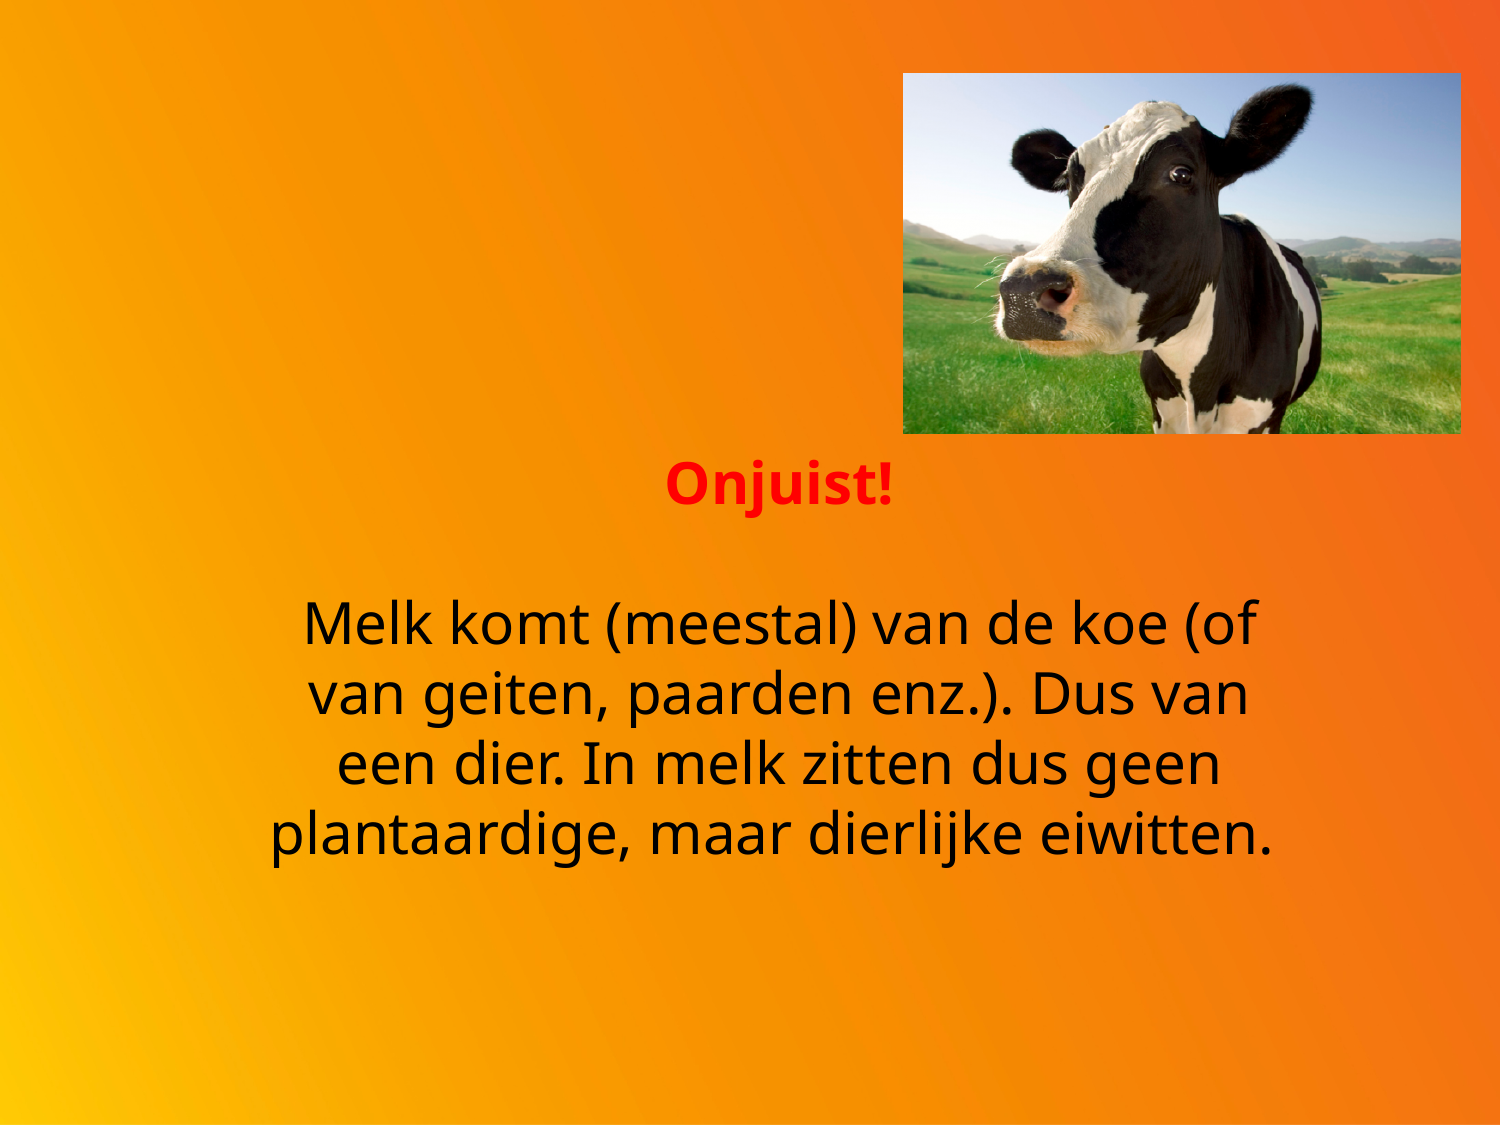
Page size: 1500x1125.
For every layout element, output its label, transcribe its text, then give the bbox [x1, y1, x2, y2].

text_box Onjuist! Melk komt (meestal) van de koe (of van geiten, paarden enz.). Dus van een dier. In melk zitten dus geen plantaardige, maar dierlijke eiwitten. [242, 439, 1317, 874]
picture [0, 0, 1500, 1125]
